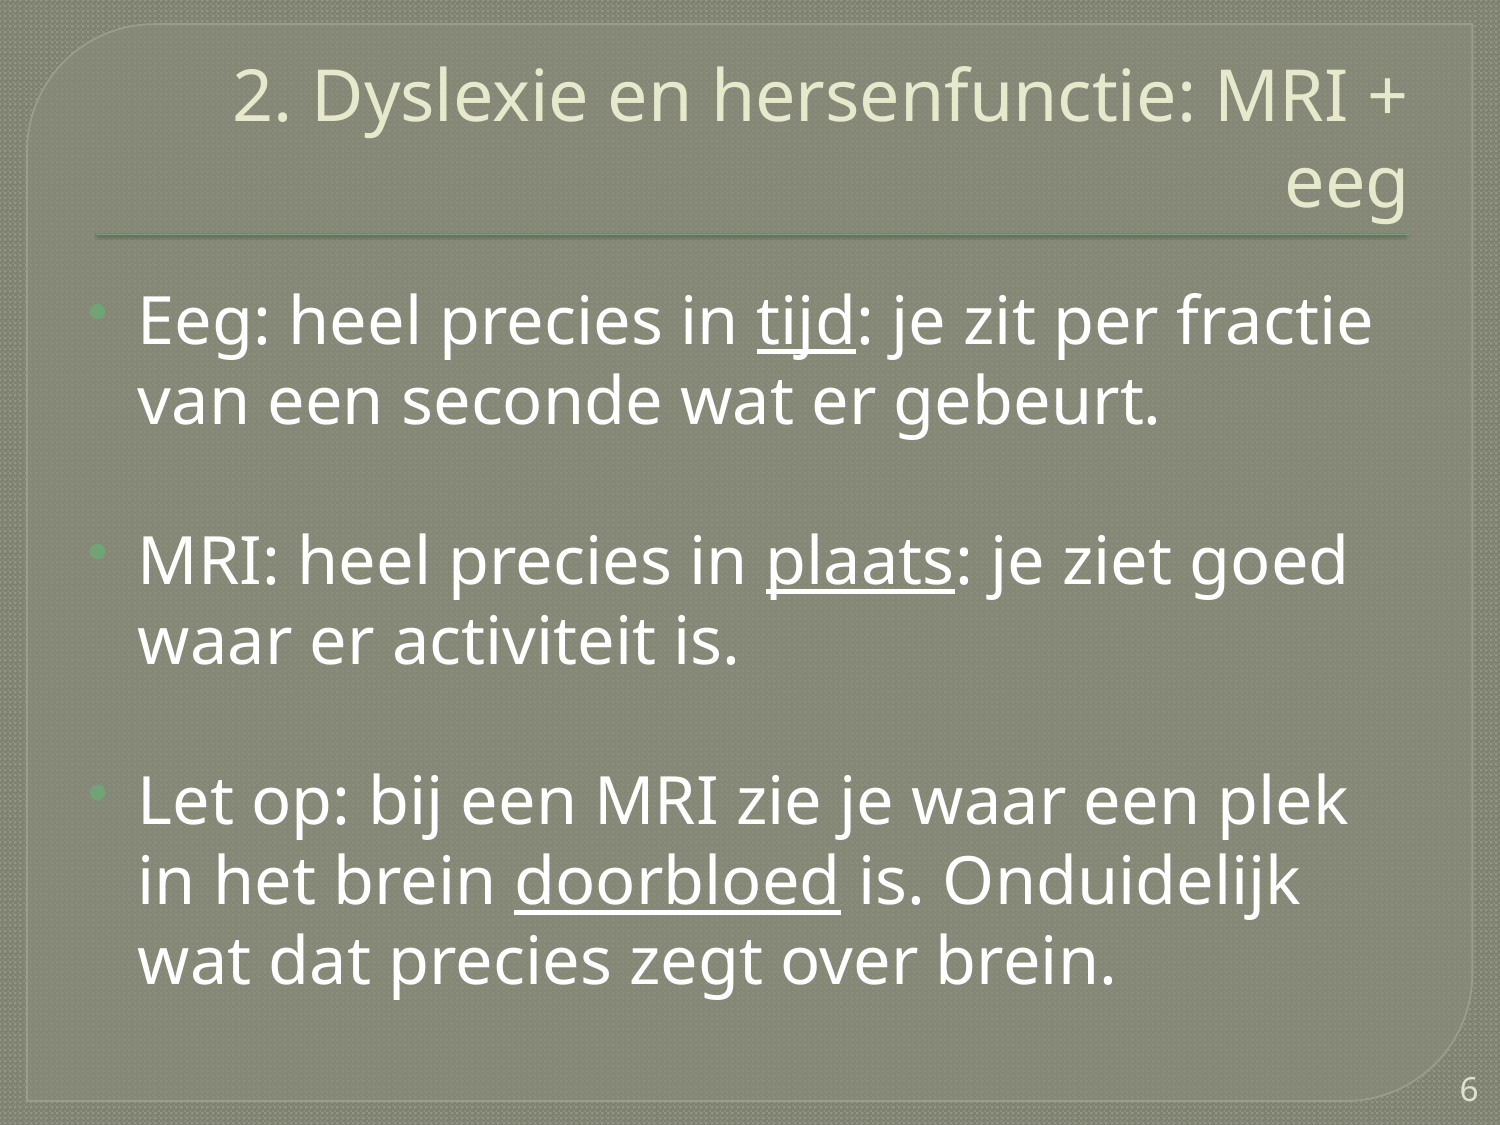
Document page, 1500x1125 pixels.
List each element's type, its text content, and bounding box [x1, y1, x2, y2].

list Eeg: heel precies in tijd: je zit per fractie van een seconde wat er gebeurt. MRI: heel precies in plaats: je ziet goed waar er activiteit is. Let op: bij een MRI zie je waar een plek in het brein doorbloed is. Onduidelijk wat dat precies zegt over brein. [75, 270, 1425, 1013]
slide_number 6 [1417, 1068, 1494, 1114]
title 2. Dyslexie en hersenfunctie: MRI + eeg [75, 41, 1425, 230]
